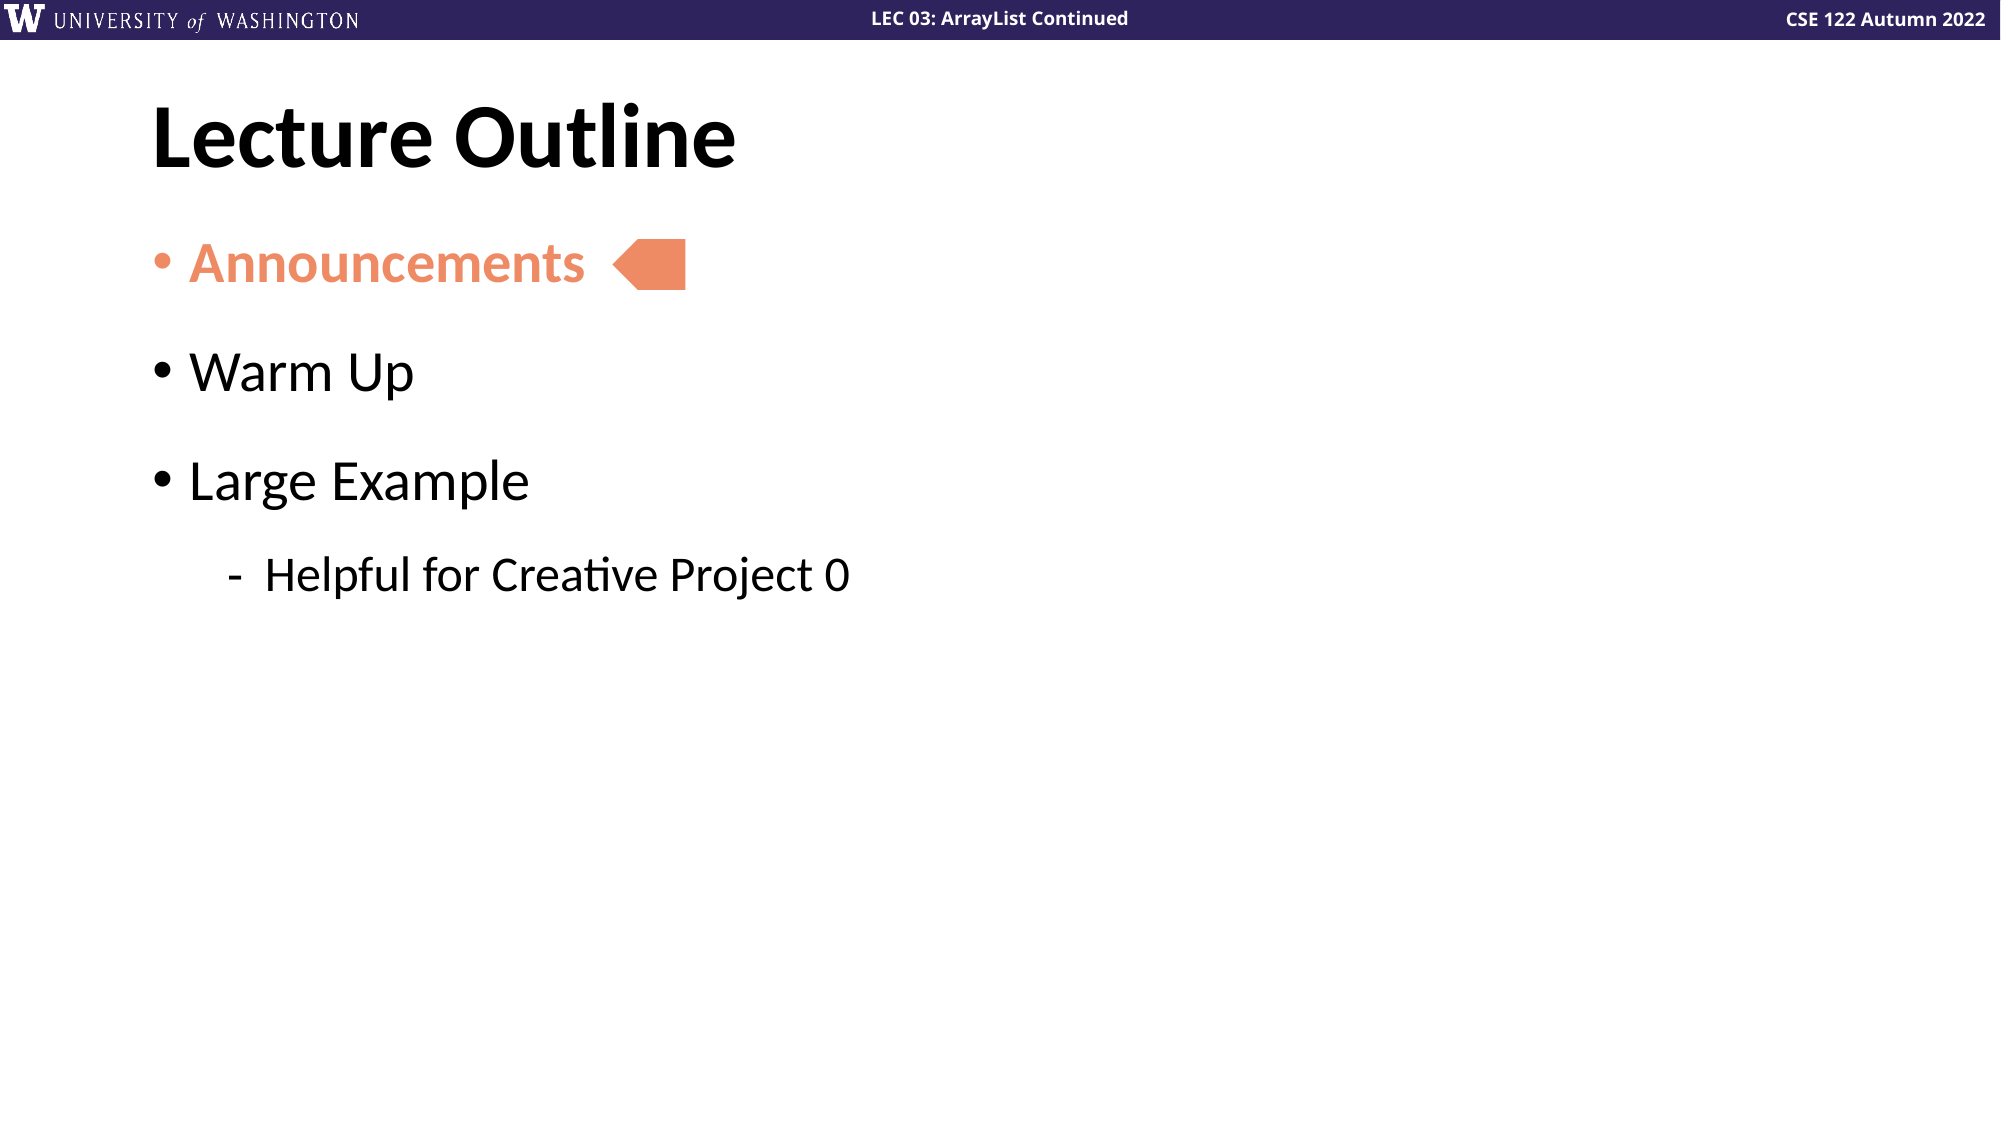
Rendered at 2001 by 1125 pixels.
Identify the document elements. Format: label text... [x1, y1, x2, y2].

text_box [610, 238, 687, 291]
picture [4, 4, 358, 33]
list Announcements Warm Up Large Example Helpful for Creative Project 0 [137, 224, 1863, 1014]
title Lecture Outline [137, 74, 1863, 200]
